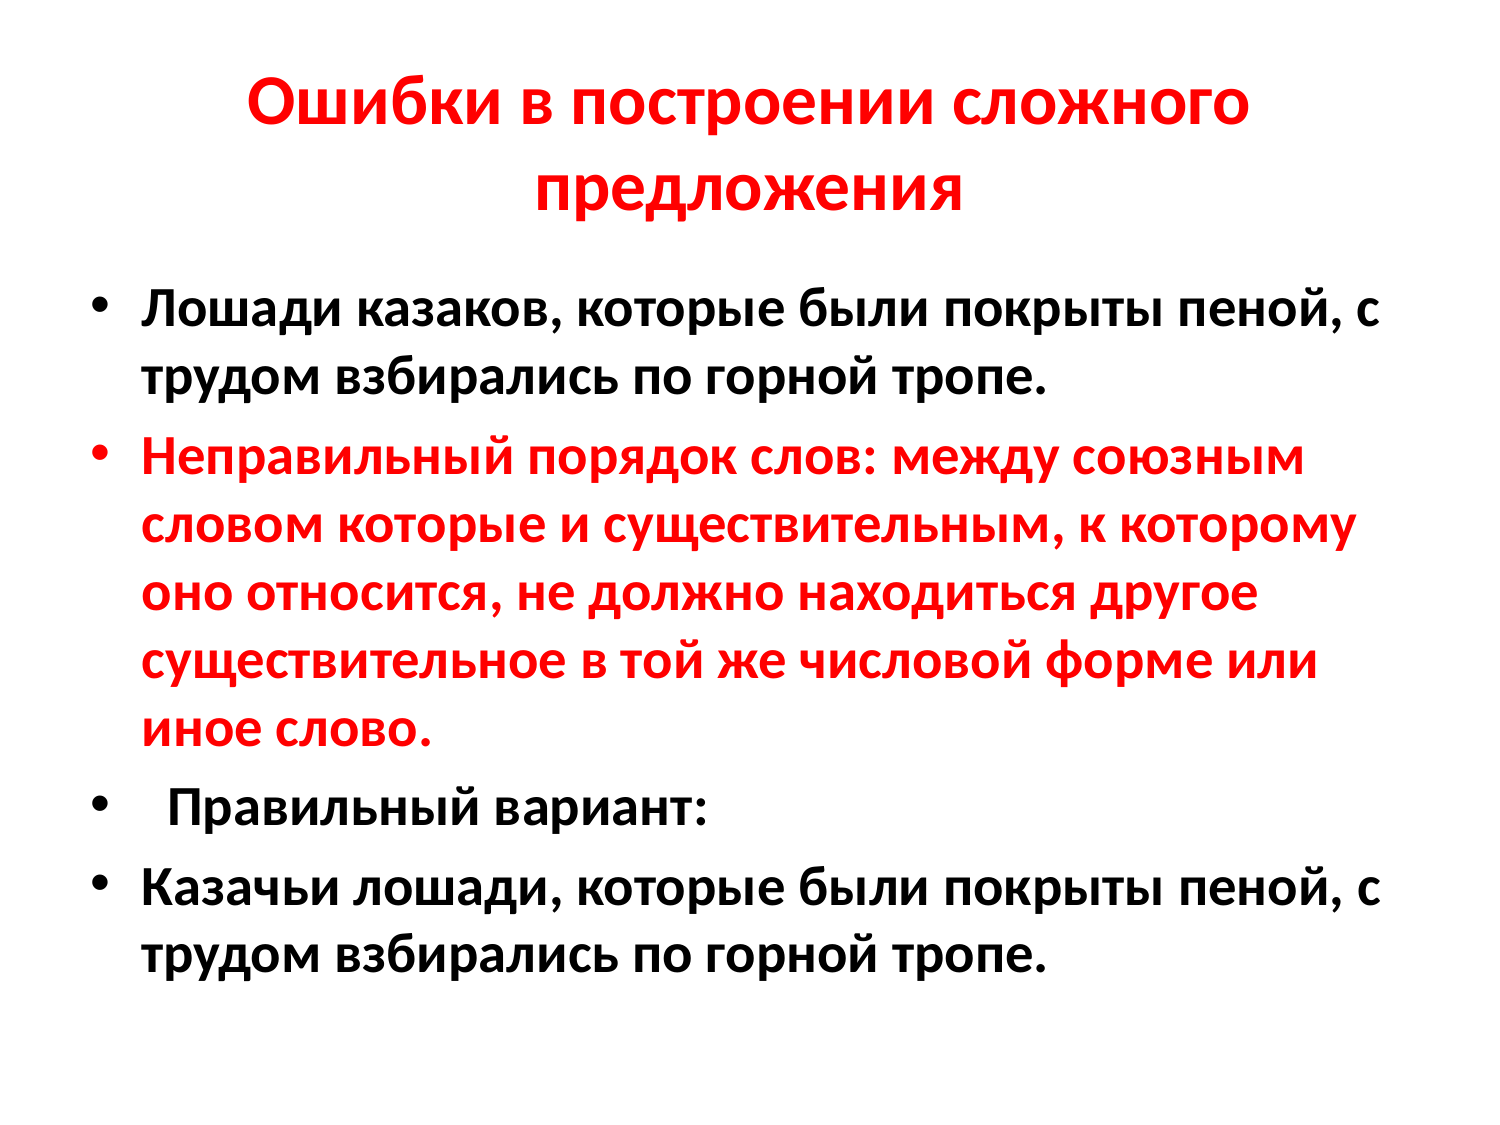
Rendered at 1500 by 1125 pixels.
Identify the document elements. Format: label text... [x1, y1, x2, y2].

list Лошади казаков, которые были покрыты пеной, с трудом взбирались по горной тропе. Неправильный порядок слов: между союзным словом которые и существительным, к которому оно относится, не должно находиться другое существительное в той же числовой форме или иное слово. Правильный вариант: Казачьи лошади, которые были покрыты пеной, с трудом взбирались по горной тропе. [75, 262, 1425, 1005]
title Ошибки в построении сложного предложения [75, 45, 1425, 233]
